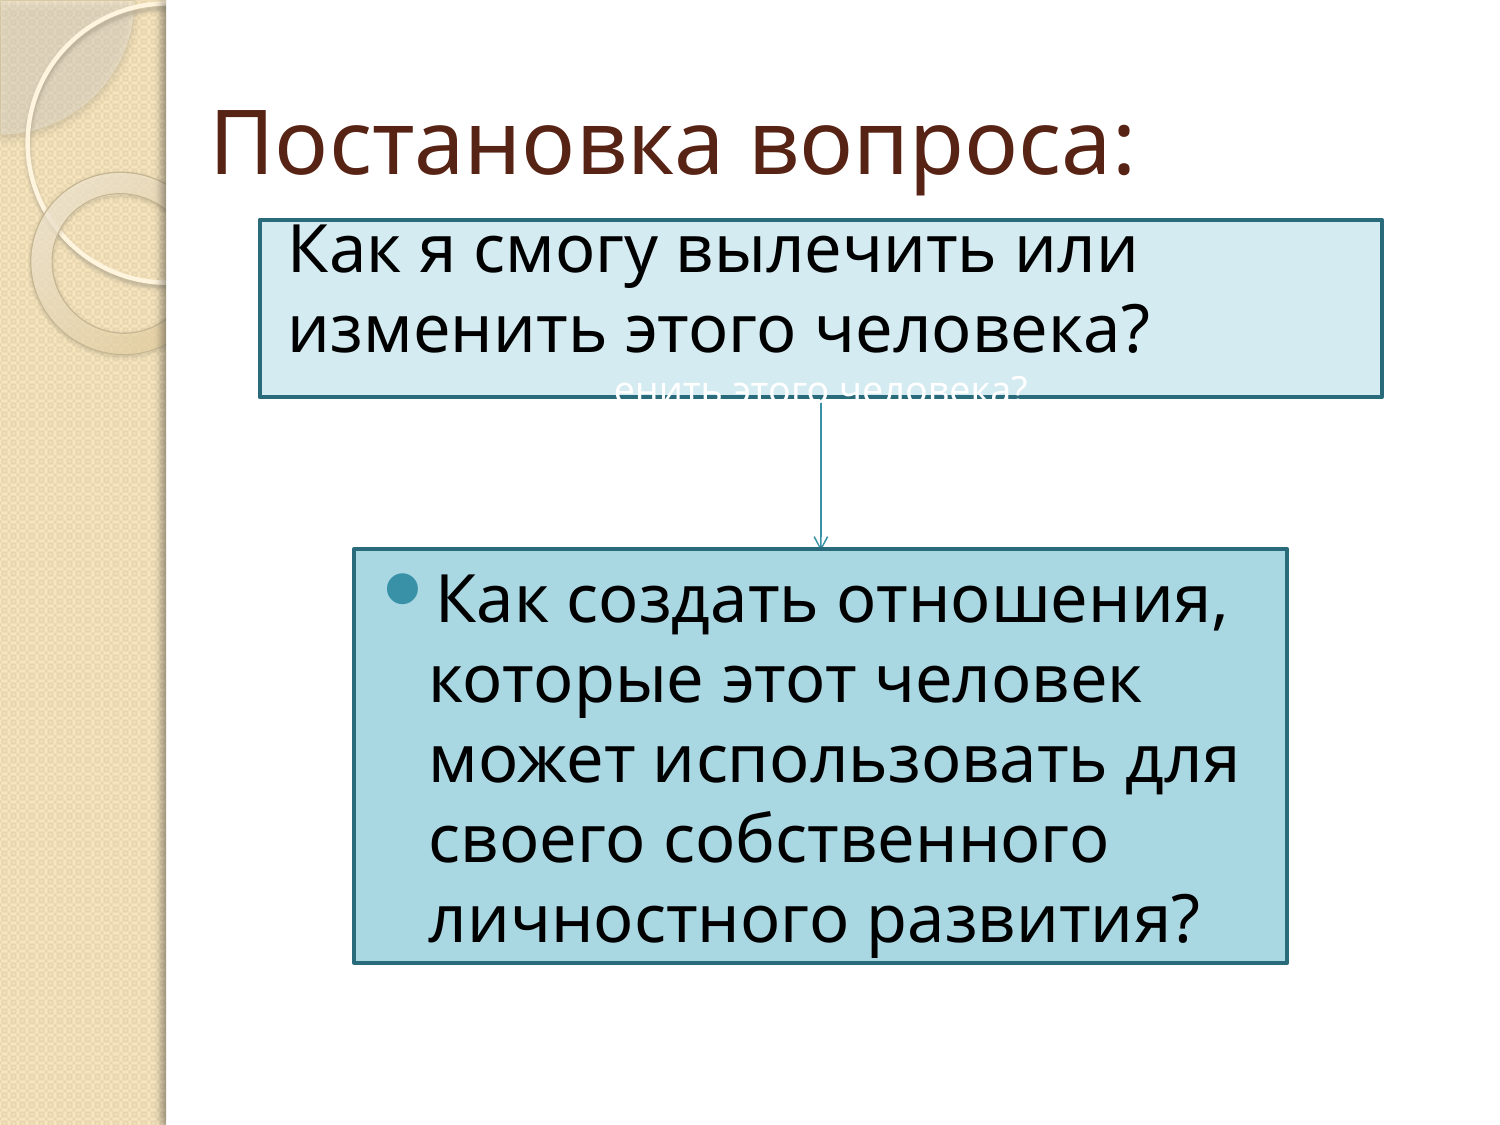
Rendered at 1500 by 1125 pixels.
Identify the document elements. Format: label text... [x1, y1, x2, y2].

text_box Как я смогу вылечить или изменить этого человека? енить этого человека? [258, 218, 1384, 399]
text_box Как создать отношения, которые этот человек может использовать для своего собственного личностного развития? [352, 547, 1289, 965]
title Постановка вопроса: [194, 45, 1466, 233]
